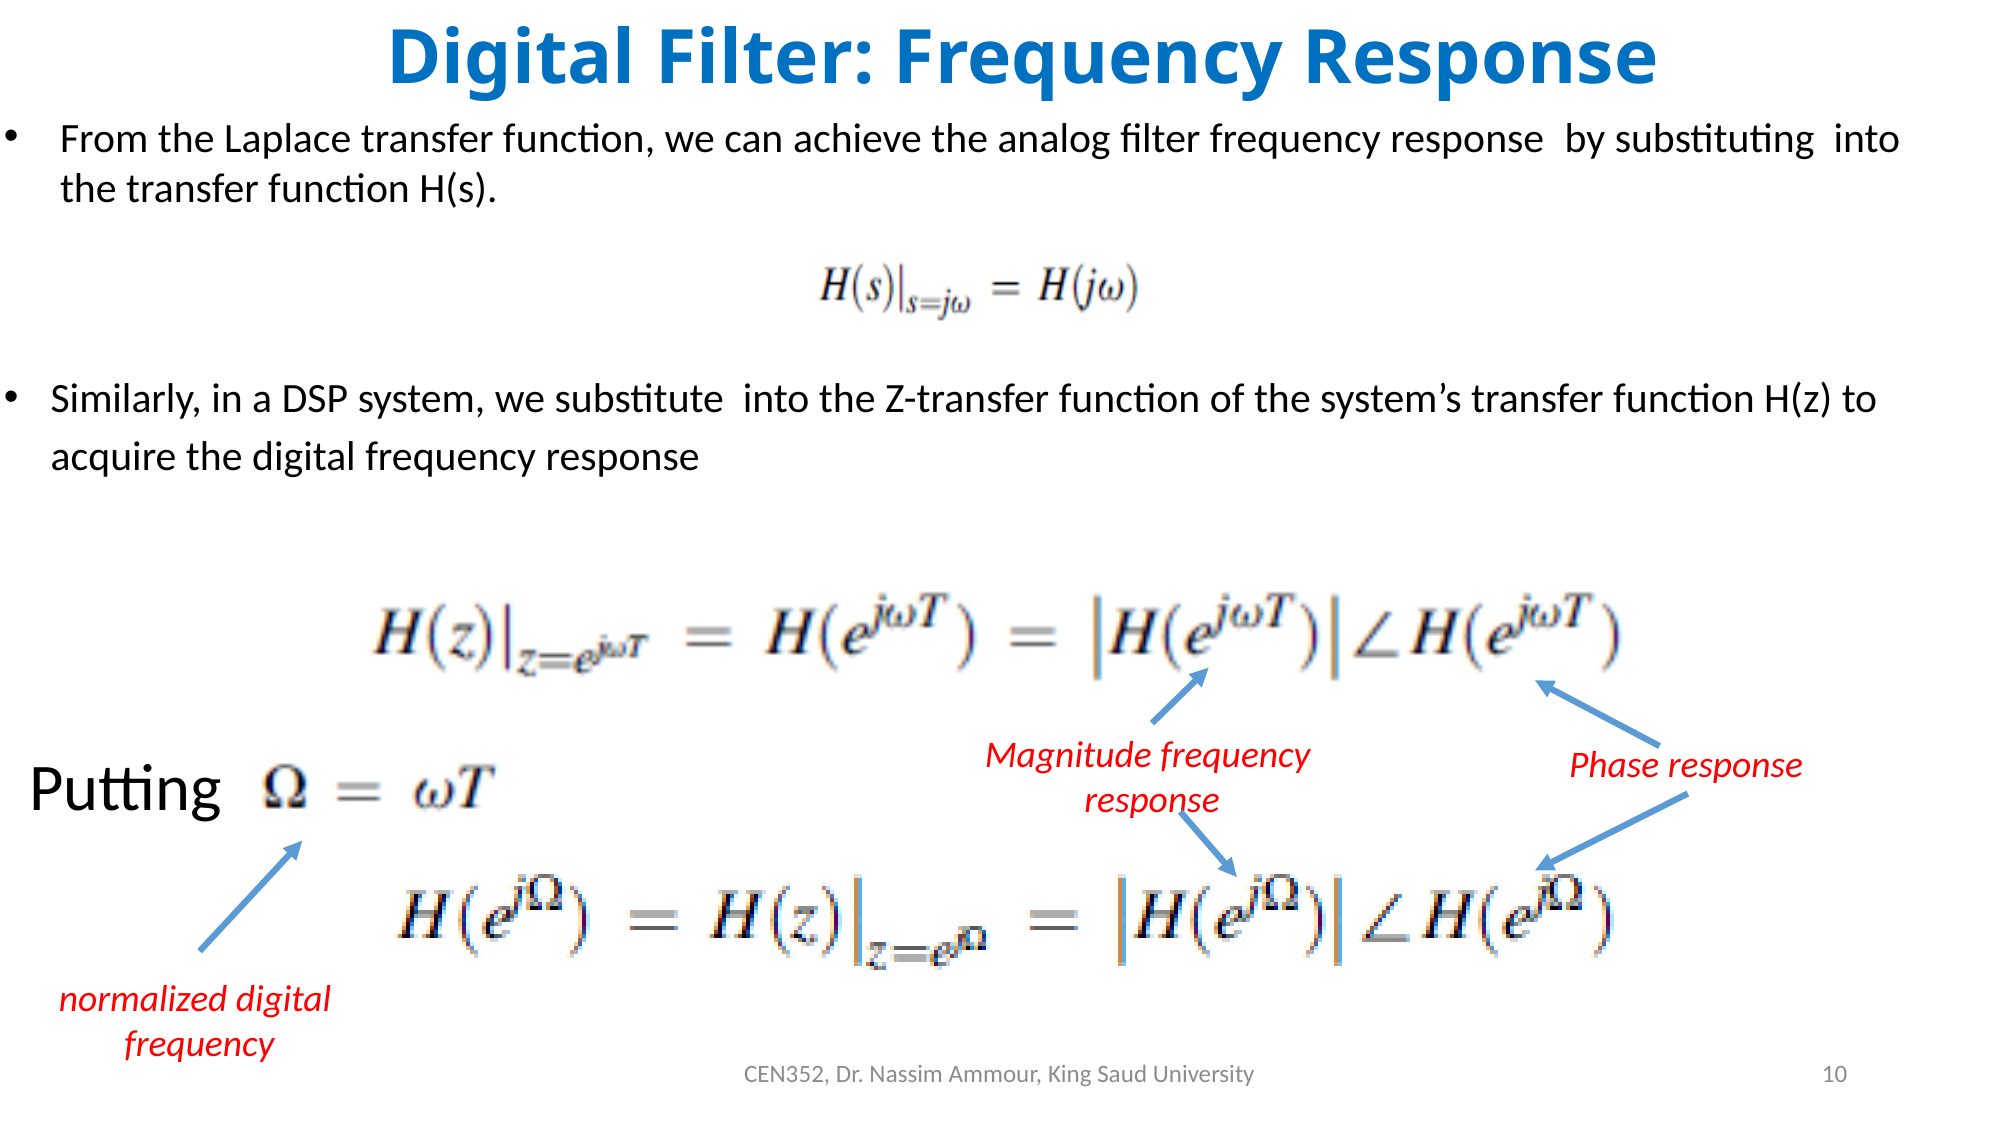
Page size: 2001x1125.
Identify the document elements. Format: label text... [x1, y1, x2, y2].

picture [382, 846, 1638, 986]
picture [808, 240, 1144, 326]
text_box Magnitude frequency response [969, 723, 1335, 828]
text_box Phase response [1554, 732, 1819, 793]
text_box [1534, 793, 1688, 871]
footer CEN352, Dr. Nassim Ammour, King Saud University [662, 1042, 1338, 1103]
picture [360, 579, 1638, 693]
picture [239, 744, 521, 827]
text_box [1180, 811, 1237, 878]
slide_number 10 [1412, 1042, 1863, 1103]
text_box Putting [14, 736, 238, 831]
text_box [1152, 667, 1209, 724]
text_box normalized digital frequency [44, 966, 355, 1072]
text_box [199, 840, 303, 952]
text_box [1534, 680, 1660, 747]
text_box Digital Filter: Frequency Response [371, 0, 1675, 106]
